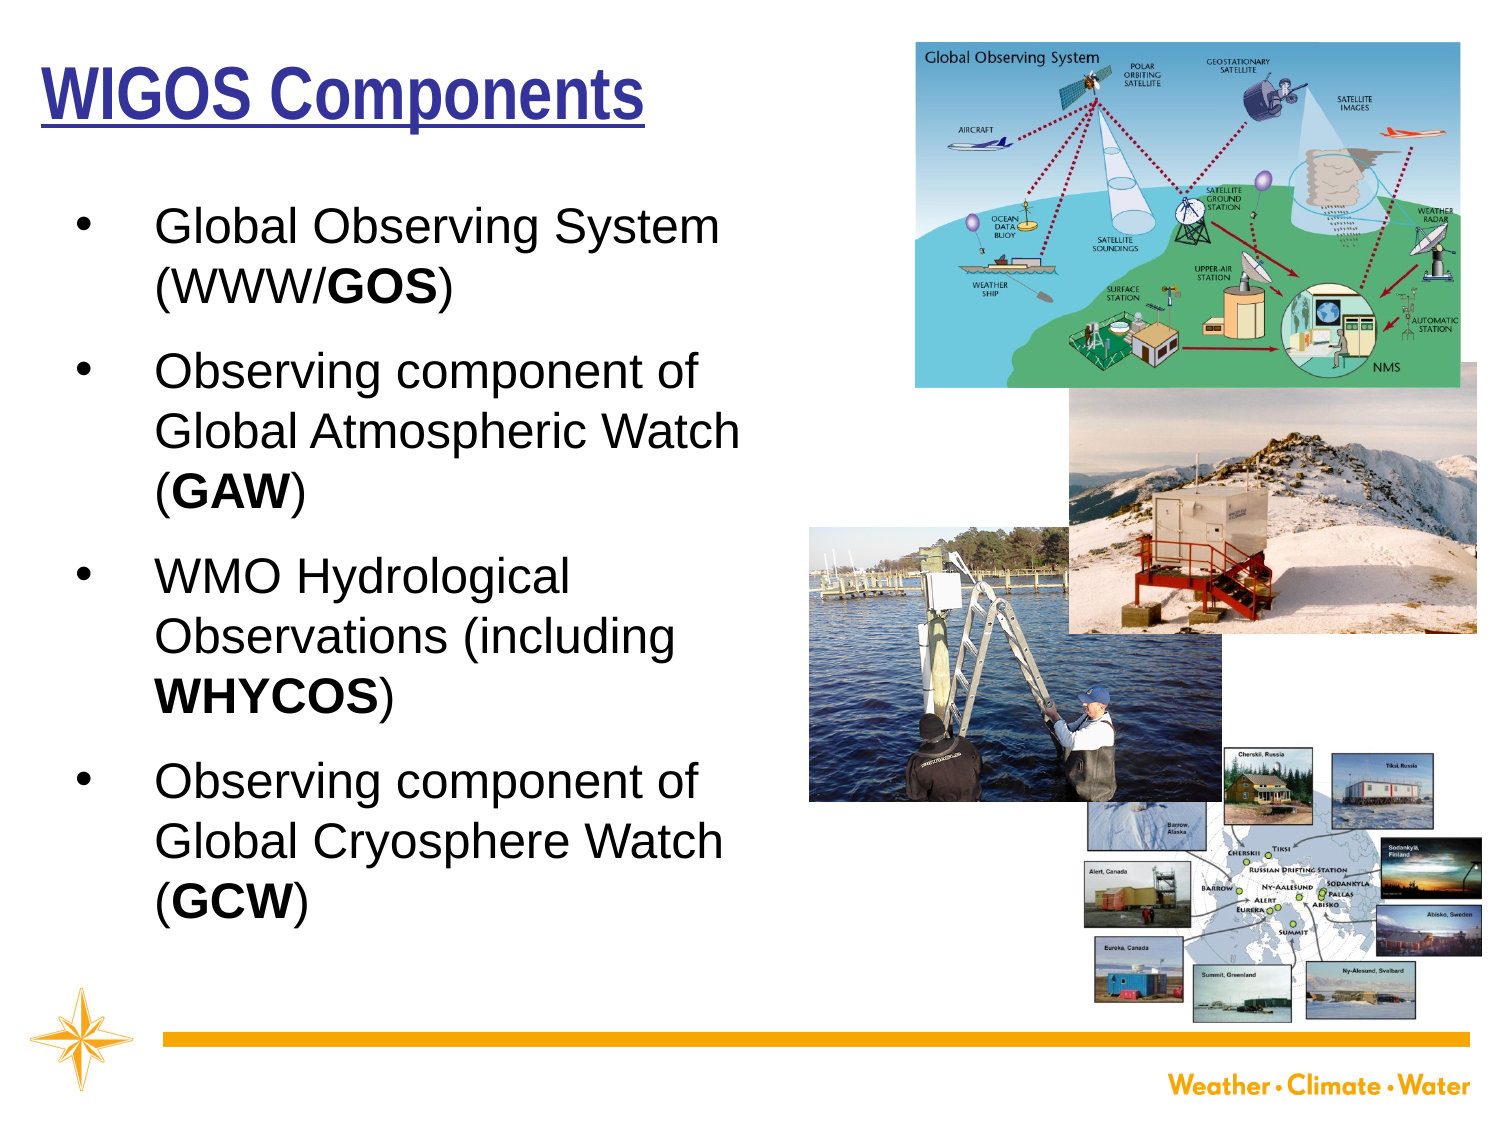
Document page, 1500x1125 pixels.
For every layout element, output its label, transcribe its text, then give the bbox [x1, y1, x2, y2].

list Global Observing System (WWW/GOS) Observing component of Global Atmospheric Watch (GAW) WMO Hydrological Observations (including WHYCOS) Observing component of Global Cryosphere Watch (GCW) [74, 192, 804, 1057]
picture [0, 0, 1500, 1125]
text_box WIGOS Components [41, 44, 915, 135]
text_box WIGOS Components [1461, 44, 1471, 135]
